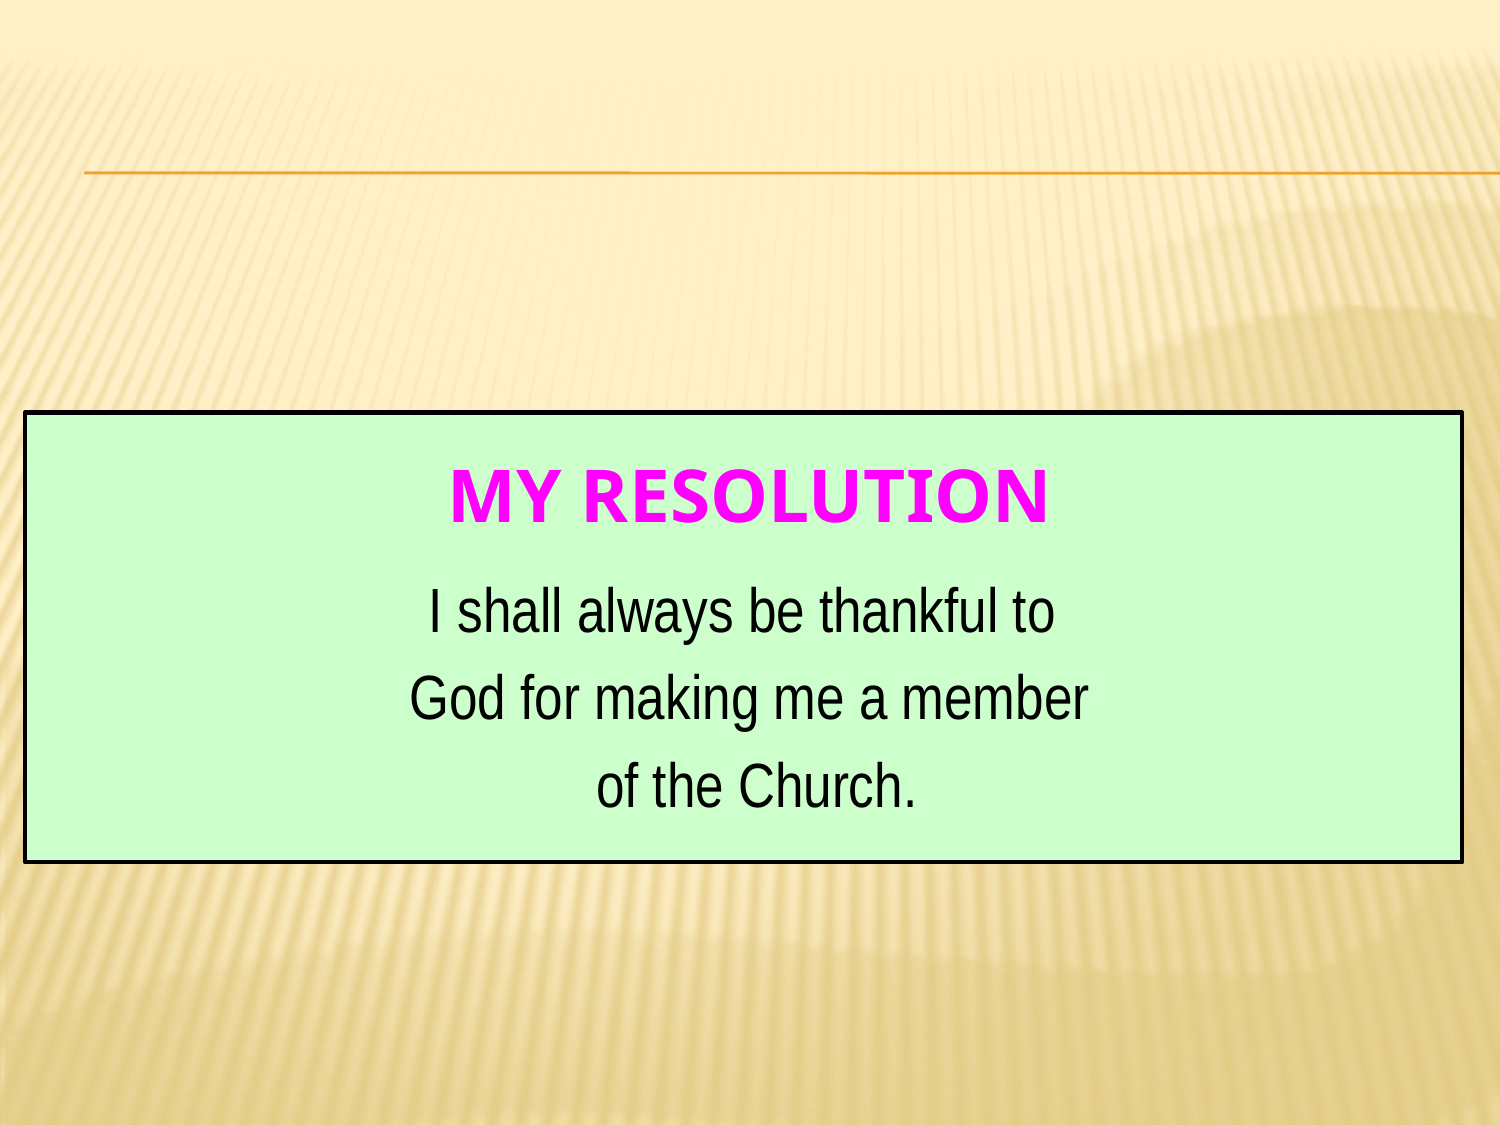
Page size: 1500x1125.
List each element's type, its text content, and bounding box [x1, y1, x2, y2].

text_box [23, 575, 1464, 864]
title My Resolution [0, 412, 1500, 575]
list I shall always be thankful to God for making me a member of the Church. [150, 562, 1350, 775]
